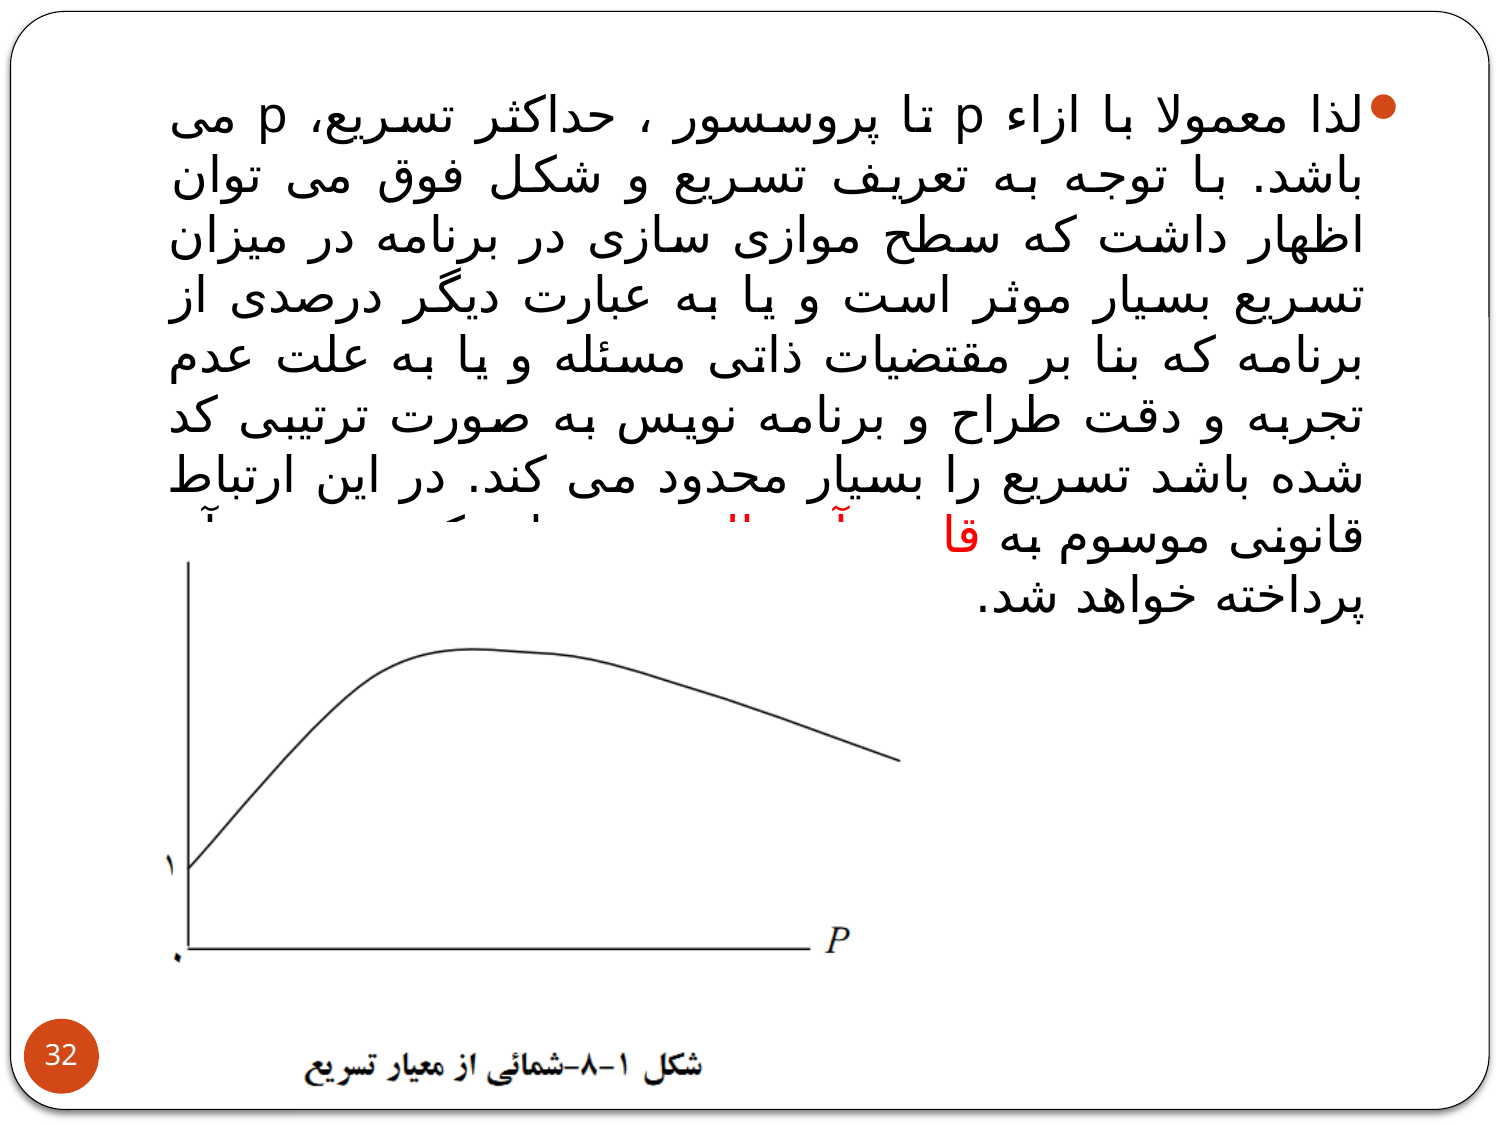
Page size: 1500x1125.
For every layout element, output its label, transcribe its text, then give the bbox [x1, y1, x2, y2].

slide_number 32 [23, 1018, 99, 1094]
picture [137, 522, 938, 1100]
list لذا معمولا با ازاء p تا پروسسور ، حداکثر تسریع، p می باشد. با توجه به تعریف تسریع و شکل فوق می توان اظهار داشت که سطح موازی سازی در برنامه در میزان تسریع بسیار موثر است و یا به عبارت دیگر درصدی از برنامه که بنا بر مقتضیات ذاتی مسئله و یا به علت عدم تجربه و دقت طراح و برنامه نویس به صورت ترتیبی کد شده باشد تسریع را بسیار محدود می کند. در این ارتباط قانونی موسوم به قانون آمدهال وجود دارد که به شرح آن پرداخته خواهد شد. [150, 75, 1425, 988]
